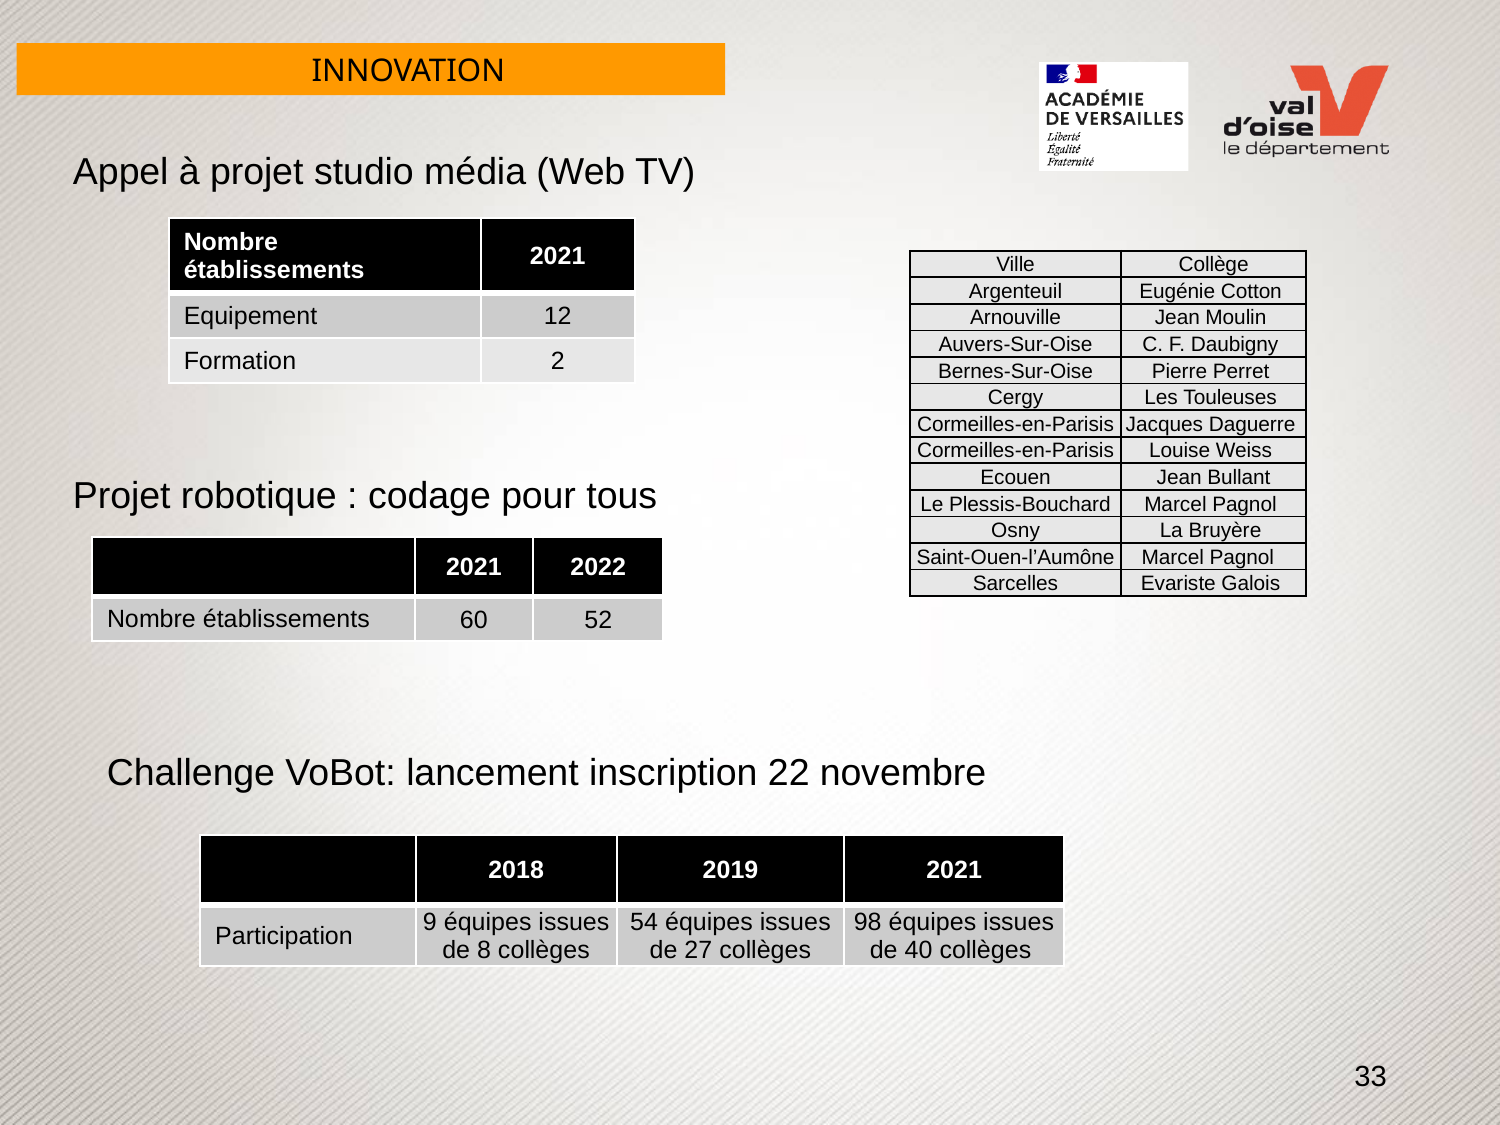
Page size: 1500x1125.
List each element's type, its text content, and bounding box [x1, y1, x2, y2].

table_header Ville [911, 252, 1120, 276]
table_header 2022 [534, 538, 662, 594]
table_cell Ecouen [911, 464, 1120, 489]
table_header 2021 [845, 836, 1063, 902]
table_cell Pierre Perret [1122, 358, 1305, 383]
table_cell Participation [201, 908, 415, 965]
table_cell 52 [534, 599, 662, 640]
text_box Challenge VoBot: lancement inscription 22 novembre [92, 740, 1307, 800]
table_header [201, 836, 415, 902]
table_header Collège [1122, 252, 1305, 276]
table_header 2019 [618, 836, 843, 902]
table_cell 54 équipes issues de 27 collèges [618, 908, 843, 965]
table_cell Sarcelles [911, 570, 1120, 595]
table_cell Eugénie Cotton [1122, 278, 1305, 303]
table_cell Cergy [911, 384, 1120, 409]
table_header 2021 [482, 219, 634, 290]
table_cell Marcel Pagnol [1122, 491, 1305, 516]
table_cell 60 [416, 599, 532, 640]
table_header 2018 [417, 836, 616, 902]
text_box INNOVATION [16, 43, 726, 96]
table_header [93, 538, 414, 594]
table_cell Arnouville [911, 305, 1120, 330]
table_cell Les Touleuses [1122, 384, 1305, 409]
text_box Appel à projet studio média (Web TV) [58, 139, 809, 200]
table_cell Bernes-Sur-Oise [911, 358, 1120, 383]
table_cell C. F. Daubigny [1122, 331, 1305, 356]
text_box Projet robotique : codage pour tous [58, 463, 809, 524]
table_cell Cormeilles-en-Parisis [911, 411, 1120, 436]
table_cell Equipement [170, 296, 480, 337]
table_cell 98 équipes issues de 40 collèges [845, 908, 1063, 965]
table_cell Saint-Ouen-l’Aumône [911, 544, 1120, 569]
table_cell Evariste Galois [1122, 570, 1305, 595]
table_cell Formation [170, 339, 480, 382]
table_cell 2 [482, 339, 634, 382]
table_cell La Bruyère [1122, 517, 1305, 542]
table_cell Marcel Pagnol [1122, 544, 1305, 569]
table_header 2021 [416, 538, 532, 594]
table_header Nombre établissements [170, 219, 480, 290]
table_cell 9 équipes issues de 8 collèges [417, 908, 616, 965]
table_cell Louise Weiss [1122, 438, 1305, 462]
table_cell Argenteuil [911, 278, 1120, 303]
table_cell Cormeilles-en-Parisis [911, 438, 1120, 462]
picture [0, 0, 1500, 1125]
table_cell 12 [482, 296, 634, 337]
table_cell Osny [911, 517, 1120, 542]
table_cell Jean Bullant [1122, 464, 1305, 489]
table_cell Jean Moulin [1122, 305, 1305, 330]
table_cell Le Plessis-Bouchard [911, 491, 1120, 516]
table_cell Auvers-Sur-Oise [911, 331, 1120, 356]
table_cell Jacques Daguerre [1122, 411, 1305, 436]
slide_number 33 [1064, 1049, 1402, 1095]
table_cell Nombre établissements [93, 599, 414, 640]
